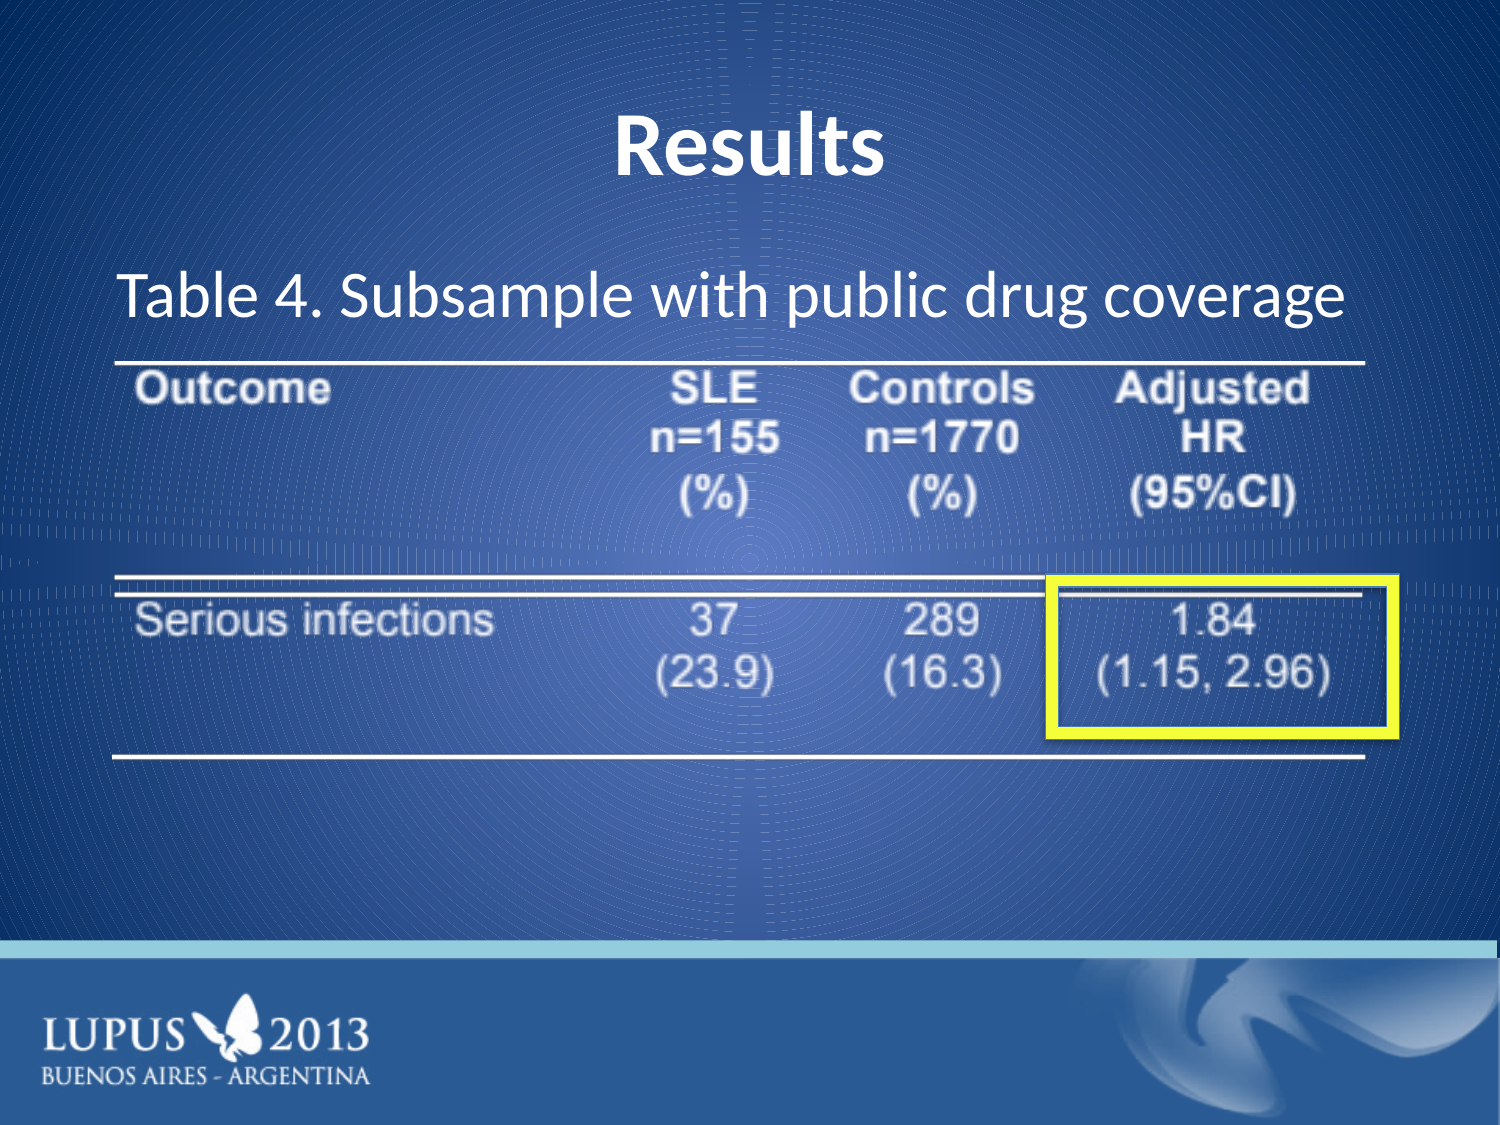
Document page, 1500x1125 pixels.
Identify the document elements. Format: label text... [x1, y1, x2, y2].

list Table 4. Subsample with public drug coverage [101, 243, 1500, 986]
title Results [75, 45, 1425, 233]
picture [111, 361, 1500, 808]
